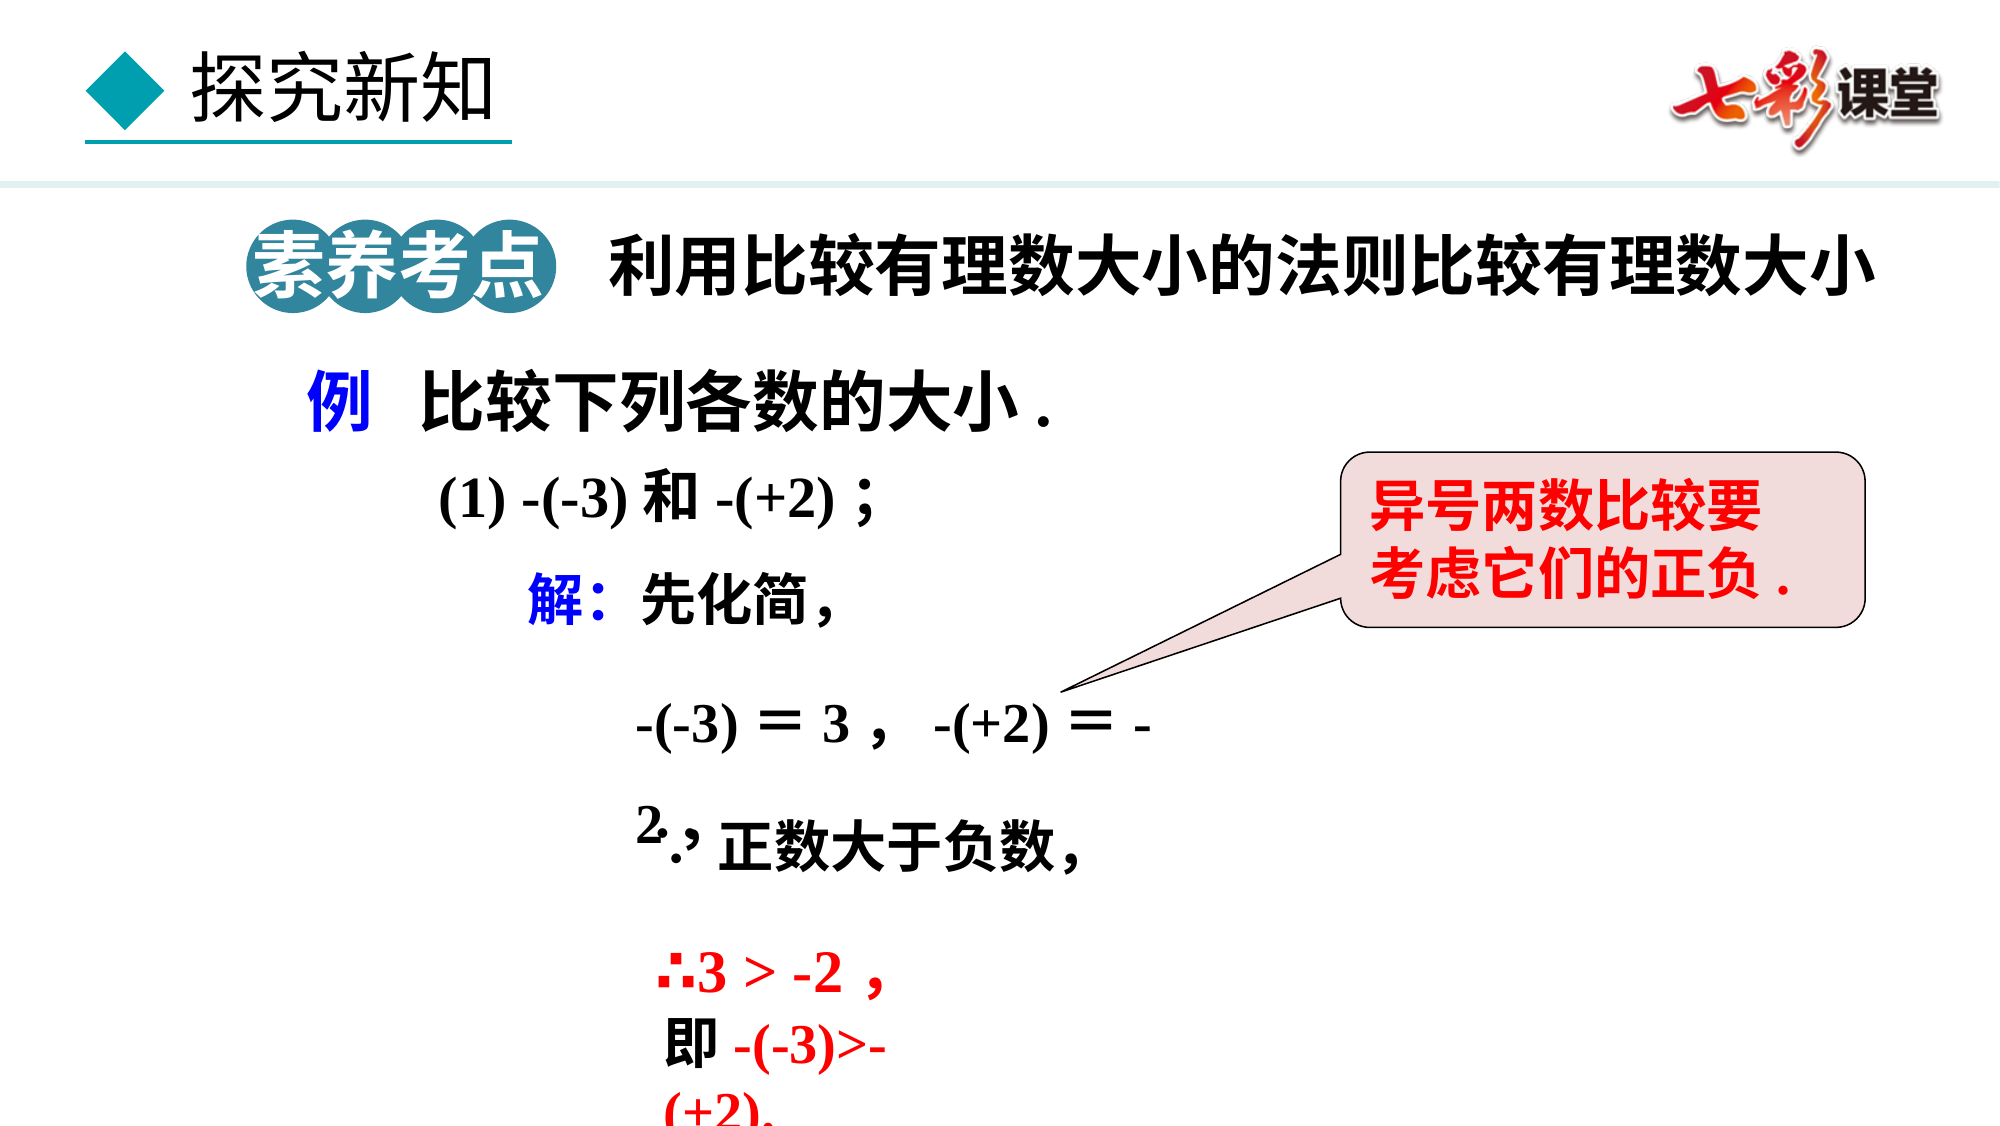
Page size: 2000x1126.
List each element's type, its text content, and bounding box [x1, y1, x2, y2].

text_box 例 比较下列各数的大小. [286, 349, 1101, 450]
text_box 异号两数比较要 考虑它们的正负. [1060, 452, 1866, 693]
picture [1666, 42, 1948, 157]
text_box -(-3)＝3，-(+2)＝-2， [615, 642, 1190, 767]
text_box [236, 212, 638, 317]
text_box (1) -(-3)和-(+2)； [418, 448, 1409, 539]
text_box 利用比较有理数大小的法则比较有理数大小 [639, 213, 1917, 314]
text_box ∴3 > -2， [635, 886, 1036, 1015]
text_box 即-(-3)>-(+2). [643, 997, 1016, 1126]
text_box ∵正数大于负数， [615, 767, 1190, 889]
text_box 解：先化简， [507, 554, 964, 642]
